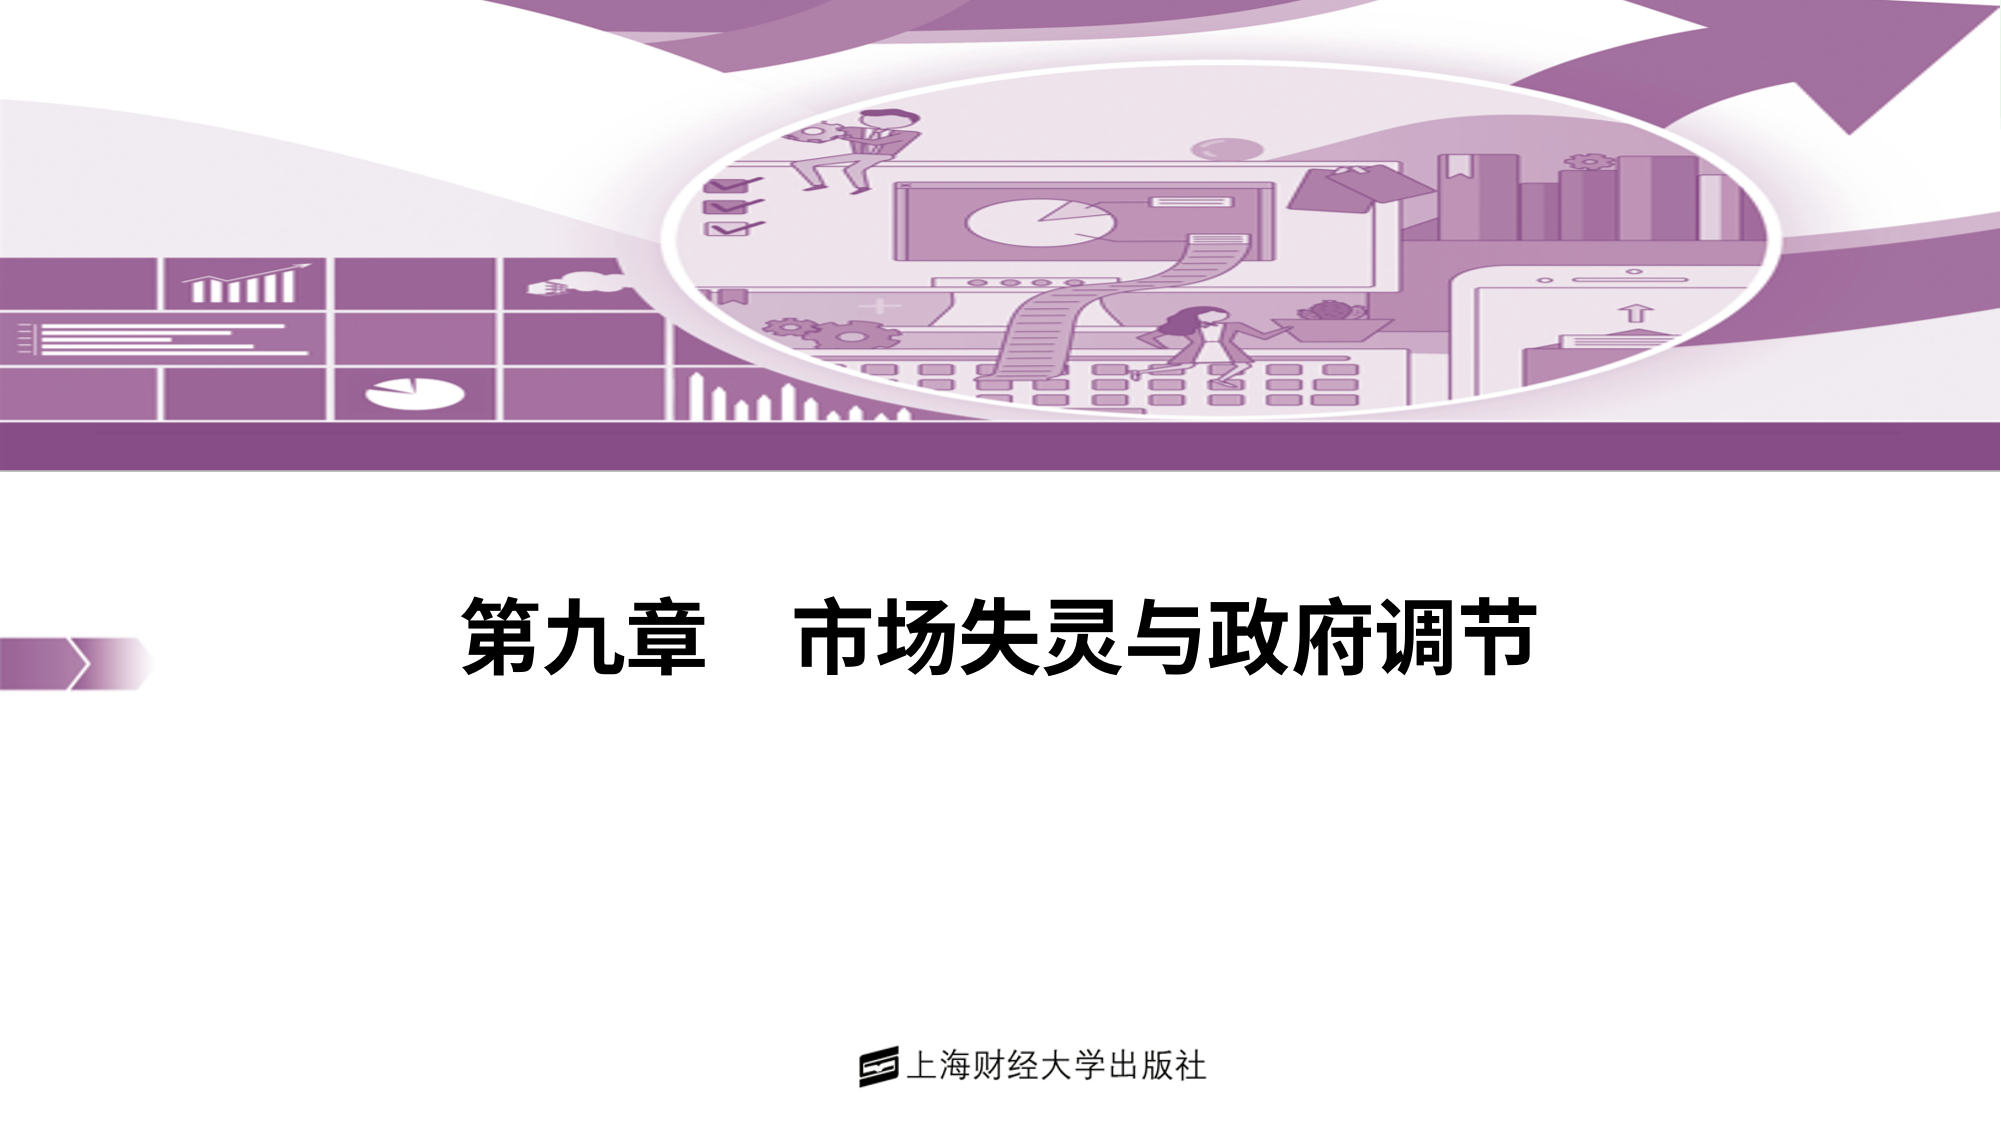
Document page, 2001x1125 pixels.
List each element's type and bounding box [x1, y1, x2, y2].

list [0, 0, 2000, 1125]
